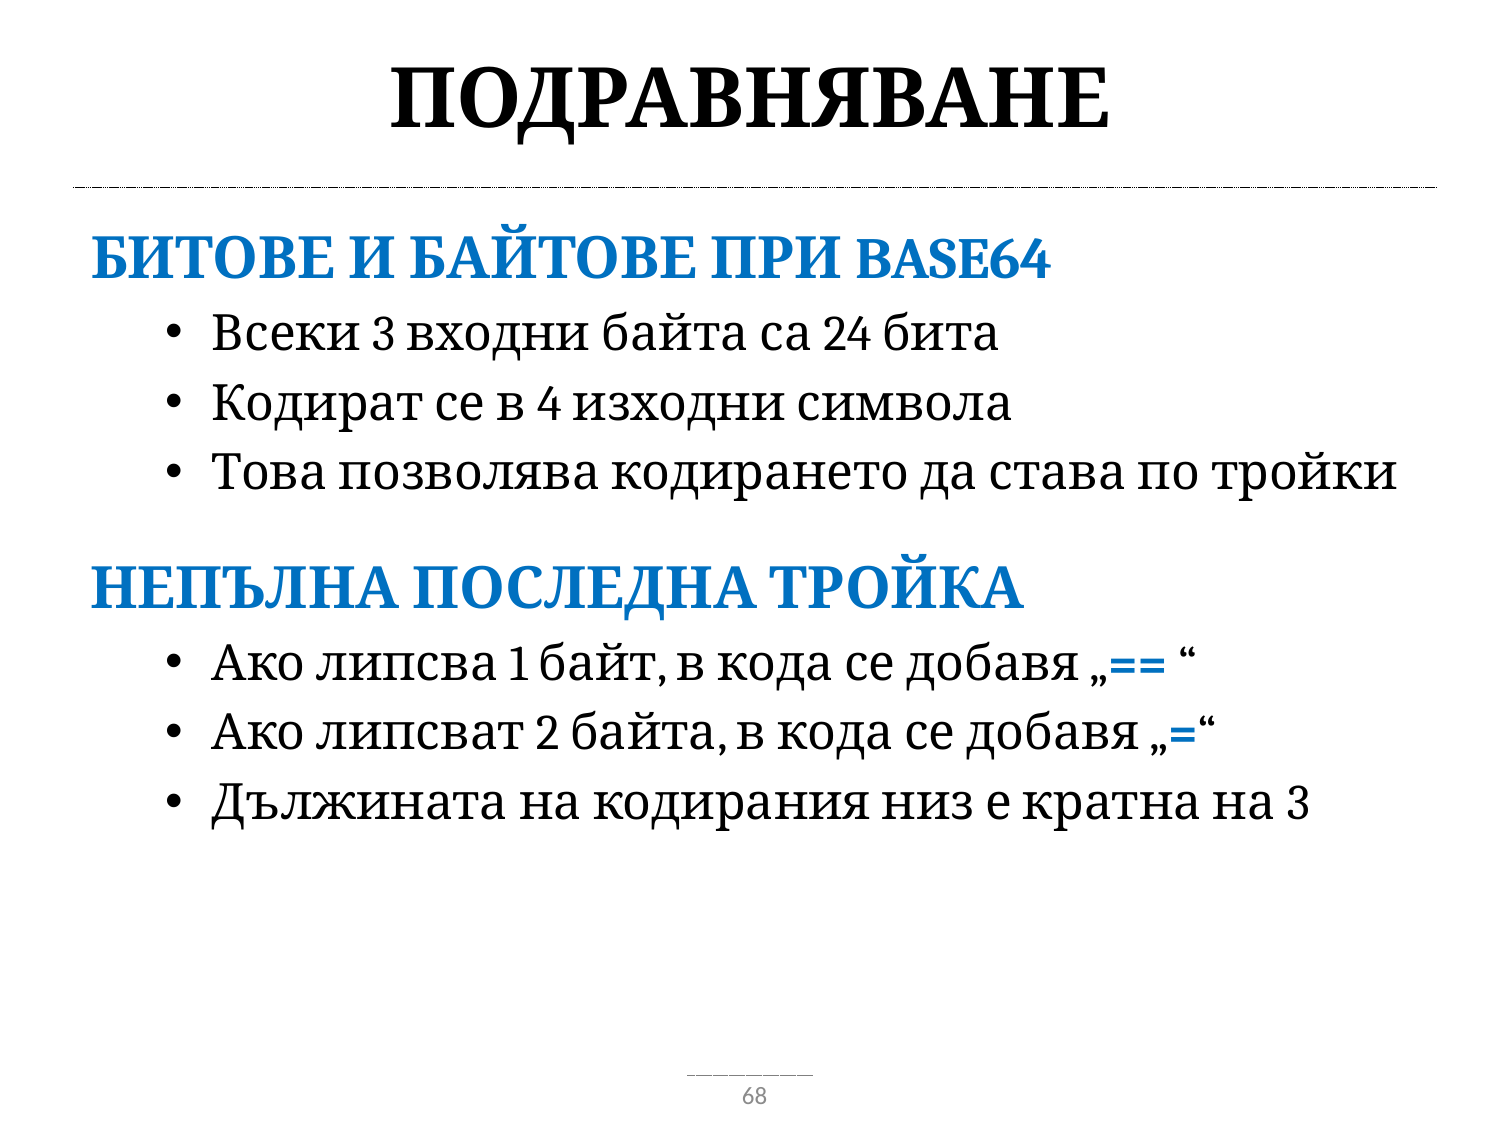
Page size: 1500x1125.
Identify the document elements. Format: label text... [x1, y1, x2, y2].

slide_number 68 [579, 1065, 930, 1125]
list Битове и байтове при Base64 Всеки 3 входни байта са 24 бита Кодират се в 4 изходни символа Това позволява кодирането да става по тройки Непълна последна тройка Ако липсва 1 байт, в кода се добавя „== “ Ако липсват 2 байта, в кода се добавя „=“ Дължината на кодирания низ е кратна на 3 [75, 212, 1450, 1063]
title Подравняване [0, 0, 1500, 188]
